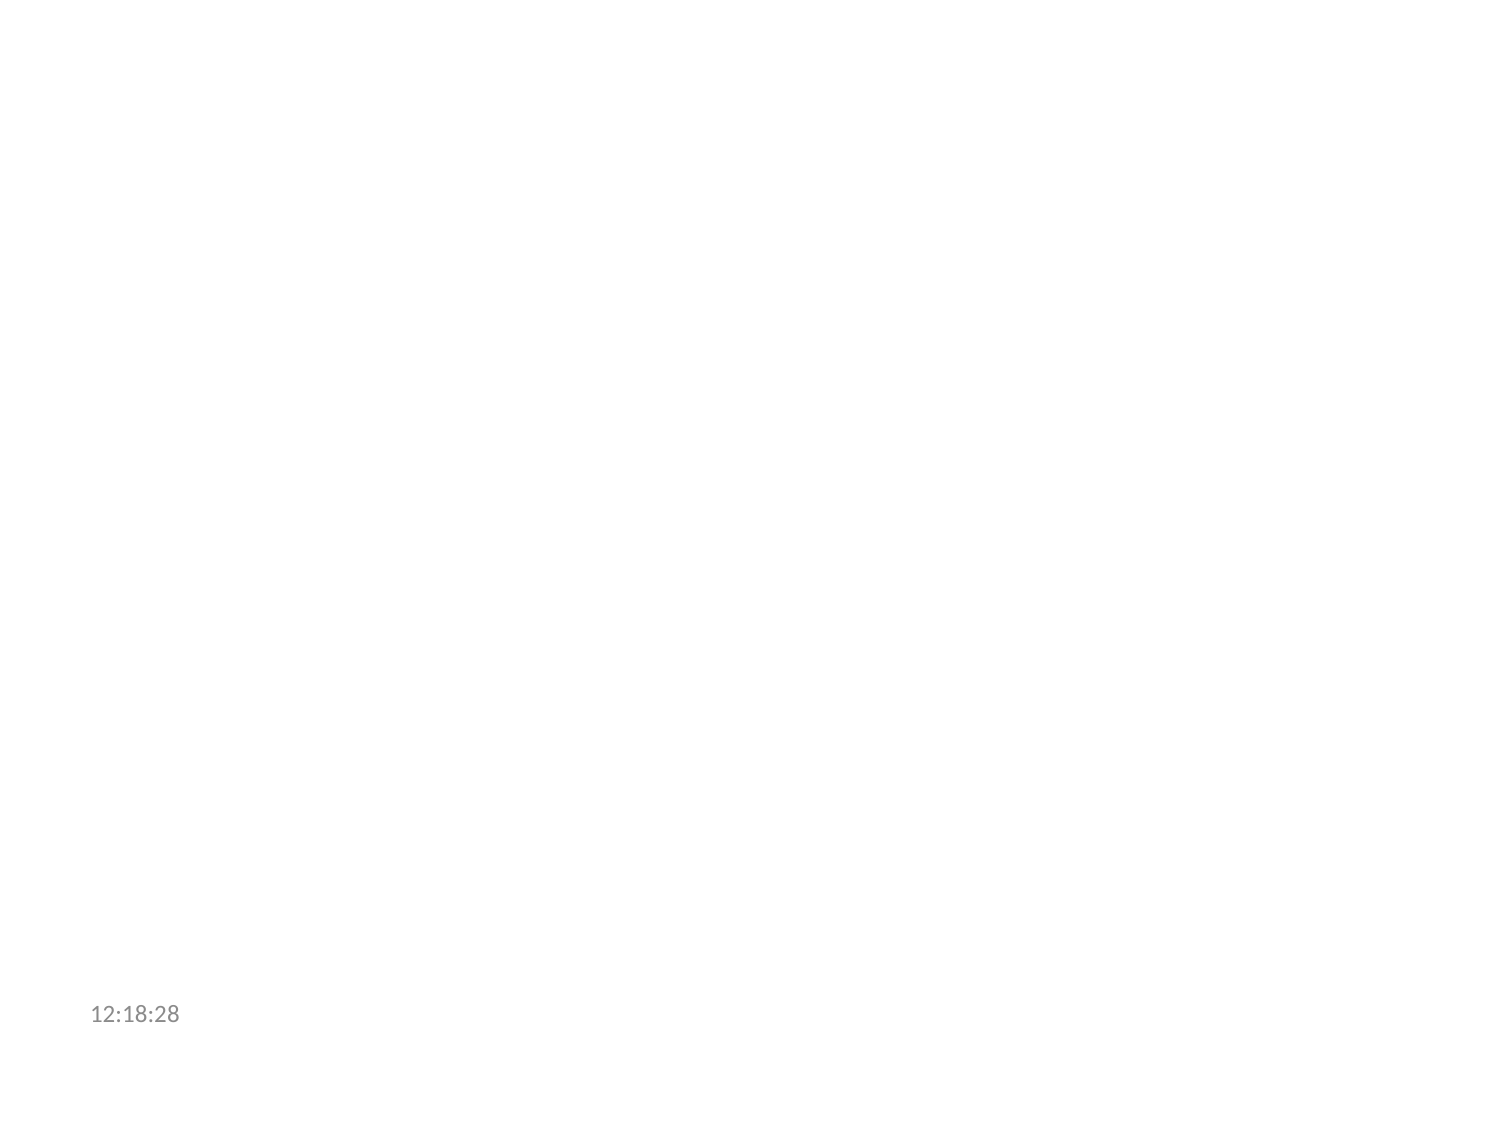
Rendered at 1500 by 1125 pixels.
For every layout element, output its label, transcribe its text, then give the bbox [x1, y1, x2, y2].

text_box 15:35:09 [75, 982, 425, 1043]
